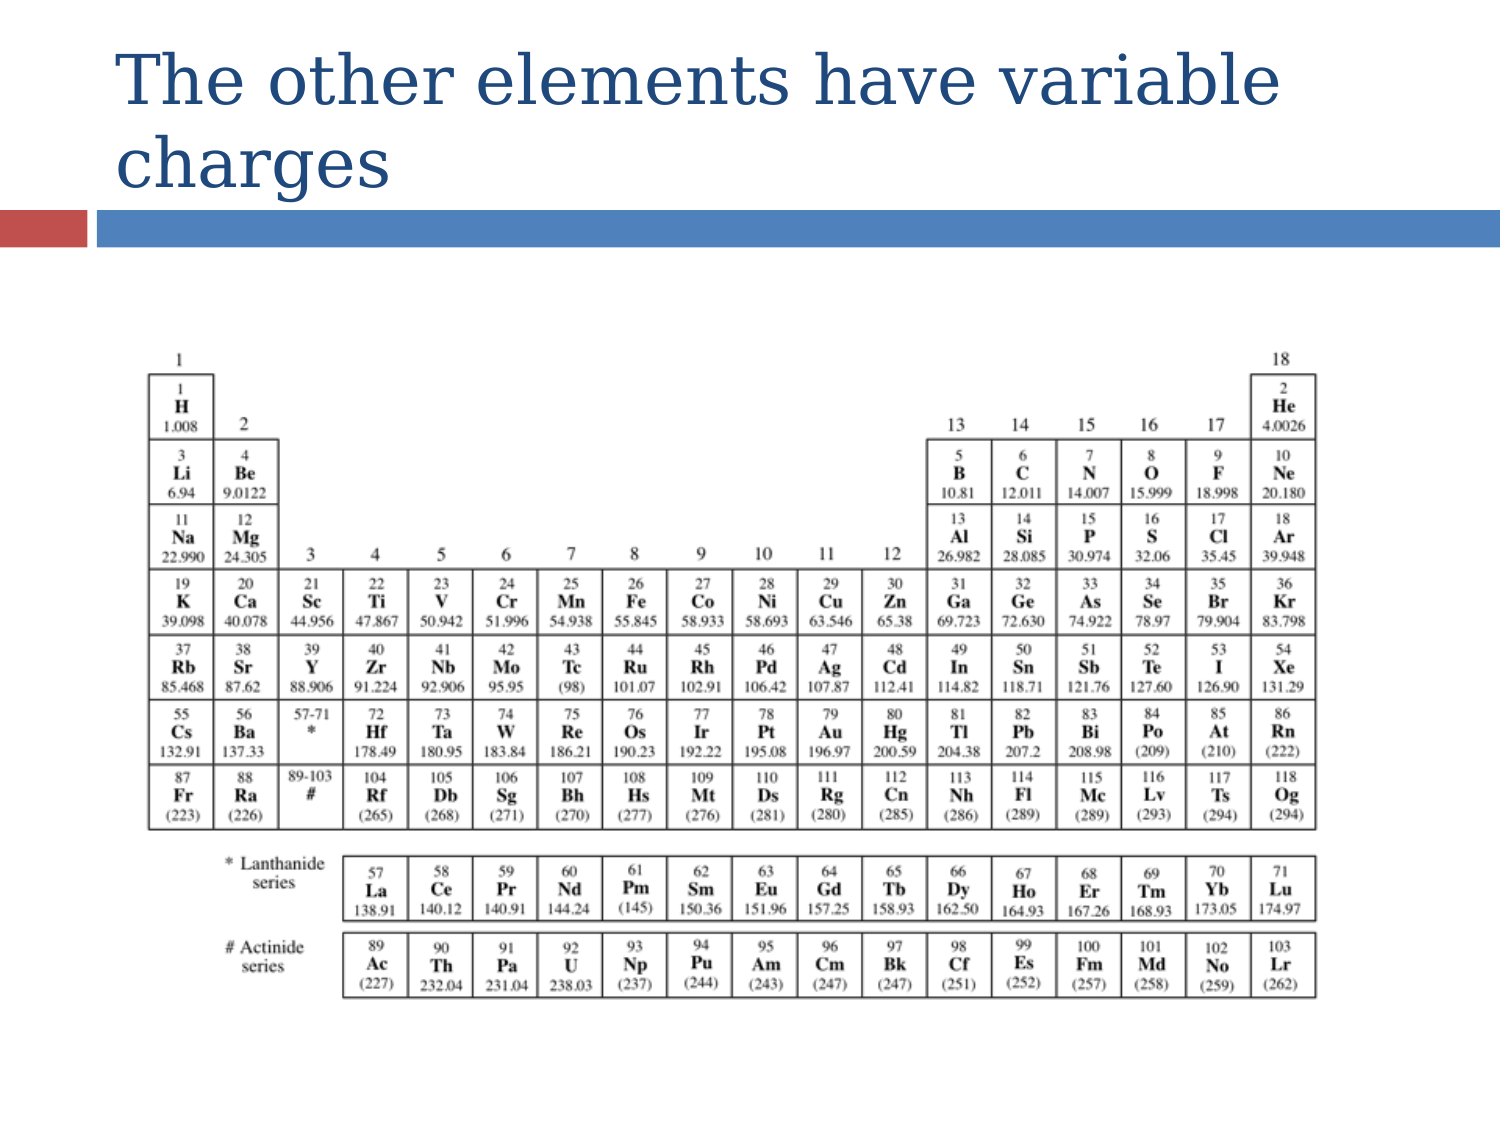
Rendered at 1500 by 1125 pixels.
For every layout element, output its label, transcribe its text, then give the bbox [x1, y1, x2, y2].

title The other elements have variable charges [100, 37, 1438, 200]
picture [144, 347, 1321, 1003]
